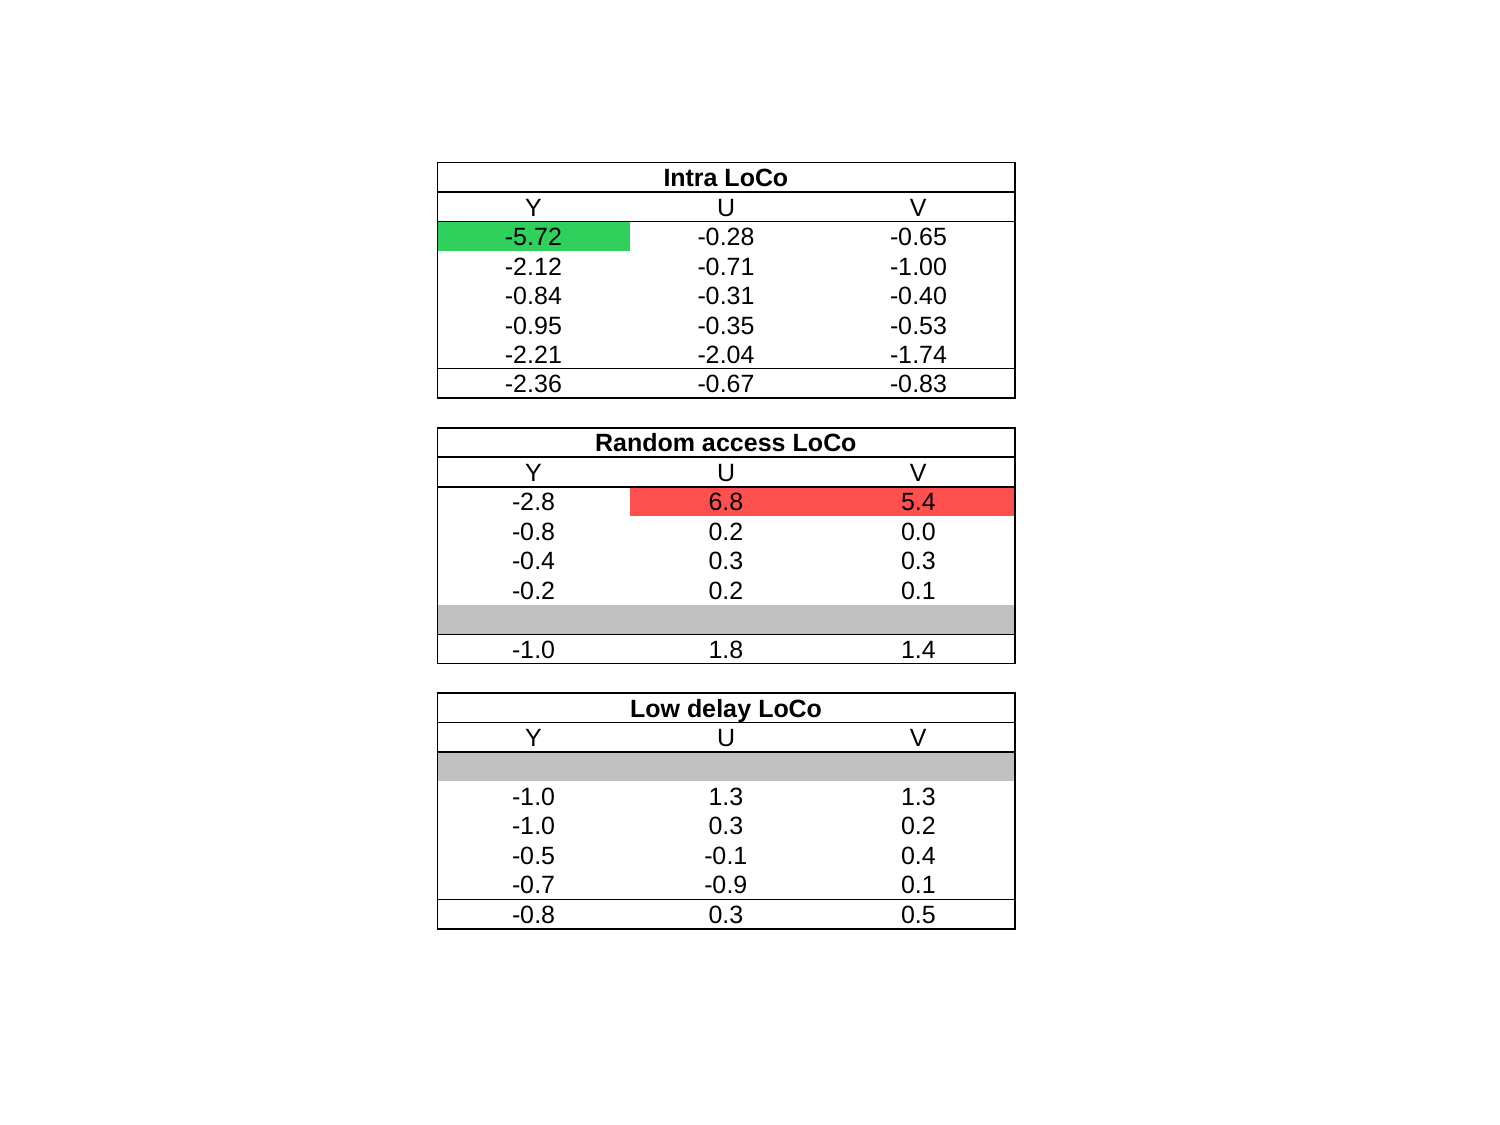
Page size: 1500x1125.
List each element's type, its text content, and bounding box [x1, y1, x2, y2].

table_cell U [630, 723, 822, 751]
table_cell -2.8 [438, 488, 630, 516]
table_cell -0.5 [438, 840, 630, 870]
table_cell -0.83 [822, 369, 1014, 397]
table_cell -0.9 [630, 870, 822, 899]
table_cell [822, 753, 1014, 781]
table_cell Y [438, 723, 630, 751]
table_cell [438, 753, 630, 781]
table_cell -1.0 [438, 635, 630, 663]
table_cell -2.04 [630, 339, 822, 368]
table_cell -0.28 [630, 222, 822, 251]
table_cell 0.3 [822, 546, 1014, 575]
table_cell [822, 664, 1015, 692]
table_cell -0.1 [630, 840, 822, 870]
table_cell V [822, 458, 1014, 486]
table_cell Y [438, 193, 630, 221]
table_cell 1.8 [630, 635, 822, 663]
table_cell -0.65 [822, 222, 1014, 251]
table_cell 5.4 [822, 488, 1014, 516]
table_header Intra LoCo [438, 163, 1014, 191]
table_cell -0.31 [630, 280, 822, 310]
table_cell -0.84 [438, 280, 630, 310]
table_cell [822, 605, 1014, 634]
table_cell [437, 664, 630, 692]
table_cell -1.0 [438, 781, 630, 811]
table_cell 0.2 [630, 516, 822, 546]
table_cell 0.1 [822, 870, 1014, 899]
table_cell Low delay LoCo [438, 694, 1014, 722]
table_cell Y [438, 458, 630, 486]
table_cell [630, 399, 822, 427]
table_cell [437, 399, 630, 427]
table_cell 0.3 [630, 811, 822, 840]
table_cell -1.74 [822, 339, 1014, 368]
table_cell [630, 753, 822, 781]
table_cell 6.8 [630, 488, 822, 516]
table_cell -0.53 [822, 310, 1014, 339]
table_cell 0.5 [822, 900, 1014, 928]
table_cell -0.8 [438, 516, 630, 546]
table_cell V [822, 193, 1014, 221]
table_cell [630, 605, 822, 634]
table_cell [630, 664, 822, 692]
table_cell -0.7 [438, 870, 630, 899]
table_cell -1.00 [822, 251, 1014, 280]
table_cell 0.4 [822, 840, 1014, 870]
table_cell -2.12 [438, 251, 630, 280]
table_cell 0.0 [822, 516, 1014, 546]
table_cell -0.40 [822, 280, 1014, 310]
table_cell U [630, 458, 822, 486]
table_cell 0.1 [822, 575, 1014, 605]
table_cell [822, 399, 1015, 427]
table_cell 0.3 [630, 546, 822, 575]
table_cell Random access LoCo [438, 429, 1014, 456]
table_cell 1.4 [822, 635, 1014, 663]
table_cell -2.21 [438, 339, 630, 368]
table_cell -0.71 [630, 251, 822, 280]
table_cell 0.2 [822, 811, 1014, 840]
table_cell -0.35 [630, 310, 822, 339]
table_cell 0.2 [630, 575, 822, 605]
table_cell -5.72 [438, 222, 630, 251]
table_cell 1.3 [822, 781, 1014, 811]
table_cell -0.2 [438, 575, 630, 605]
table_cell -0.4 [438, 546, 630, 575]
table_cell U [630, 193, 822, 221]
table_cell -0.8 [438, 900, 630, 928]
table_cell -0.95 [438, 310, 630, 339]
table_cell -2.36 [438, 369, 630, 397]
table_cell -0.67 [630, 369, 822, 397]
table_cell 0.3 [630, 900, 822, 928]
table_cell [438, 605, 630, 634]
table_cell -1.0 [438, 811, 630, 840]
table_cell 1.3 [630, 781, 822, 811]
table_cell V [822, 723, 1014, 751]
